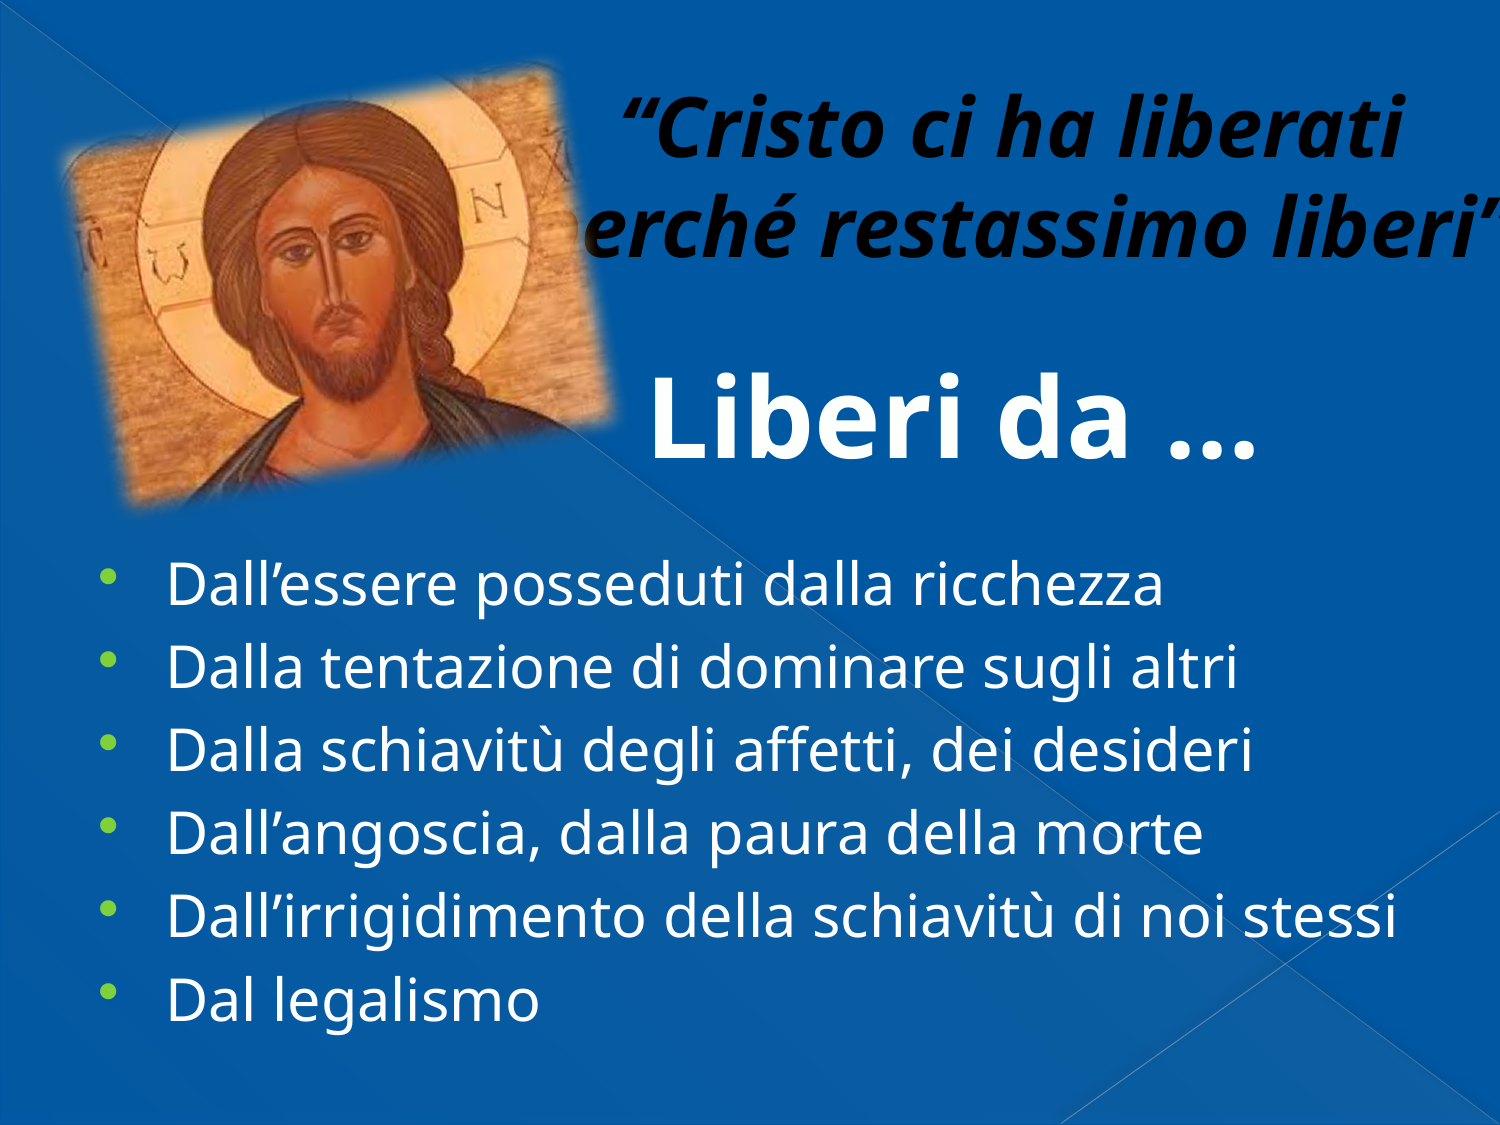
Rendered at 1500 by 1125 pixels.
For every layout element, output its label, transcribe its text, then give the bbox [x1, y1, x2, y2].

list Dall’essere posseduti dalla ricchezza Dalla tentazione di dominare sugli altri Dalla schiavitù degli affetti, dei desideri Dall’angoscia, dalla paura della morte Dall’irrigidimento della schiavitù di noi stessi Dal legalismo [75, 538, 1425, 1059]
text_box “Cristo ci ha liberati perché restassimo liberi” [561, 66, 1500, 282]
text_box Liberi da … [630, 338, 1276, 538]
picture [67, 71, 612, 506]
